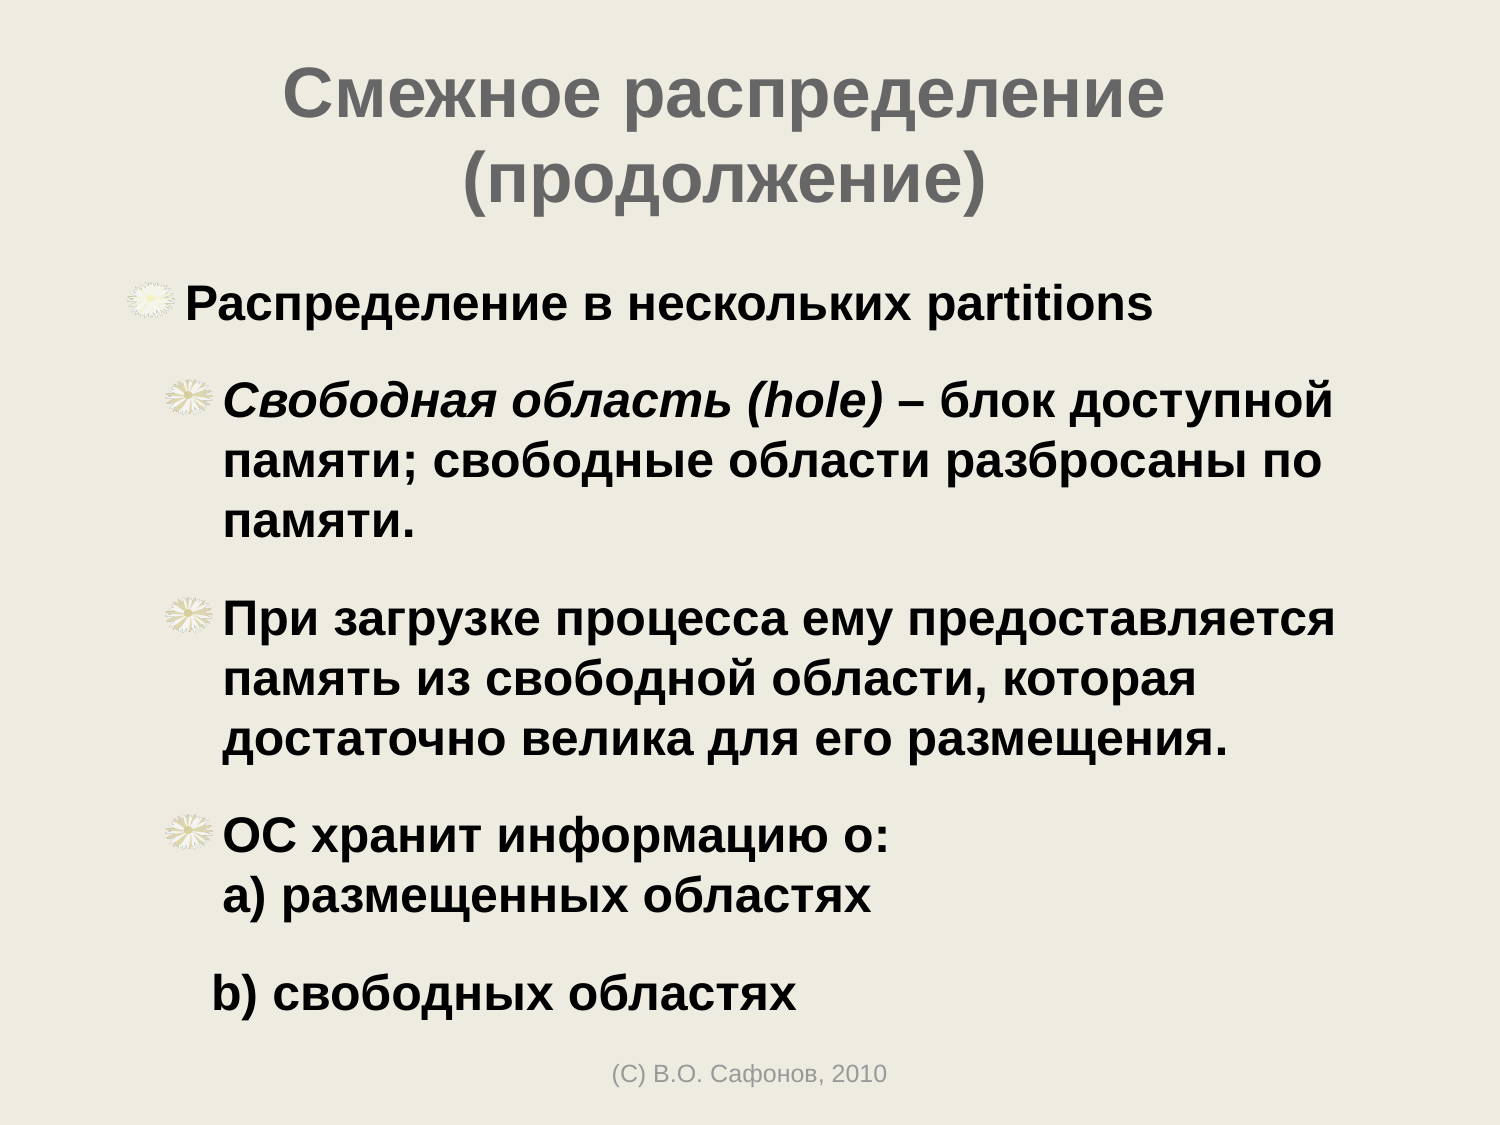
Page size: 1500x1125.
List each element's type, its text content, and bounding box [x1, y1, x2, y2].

list Распределение в нескольких partitions Свободная область (hole) – блок доступной памяти; свободные области разбросаны по памяти. При загрузке процесса ему предоставляется память из свободной области, которая достаточно велика для его размещения. ОС хранит информацию о: a) размещенных областях b) свободных областях [112, 262, 1363, 1075]
picture [165, 379, 213, 415]
picture [165, 814, 213, 850]
picture [165, 597, 213, 633]
title Смежное распределение (продолжение) [87, 37, 1363, 226]
footer (C) В.О. Сафонов, 2010 [512, 1075, 988, 1103]
picture [127, 282, 175, 318]
